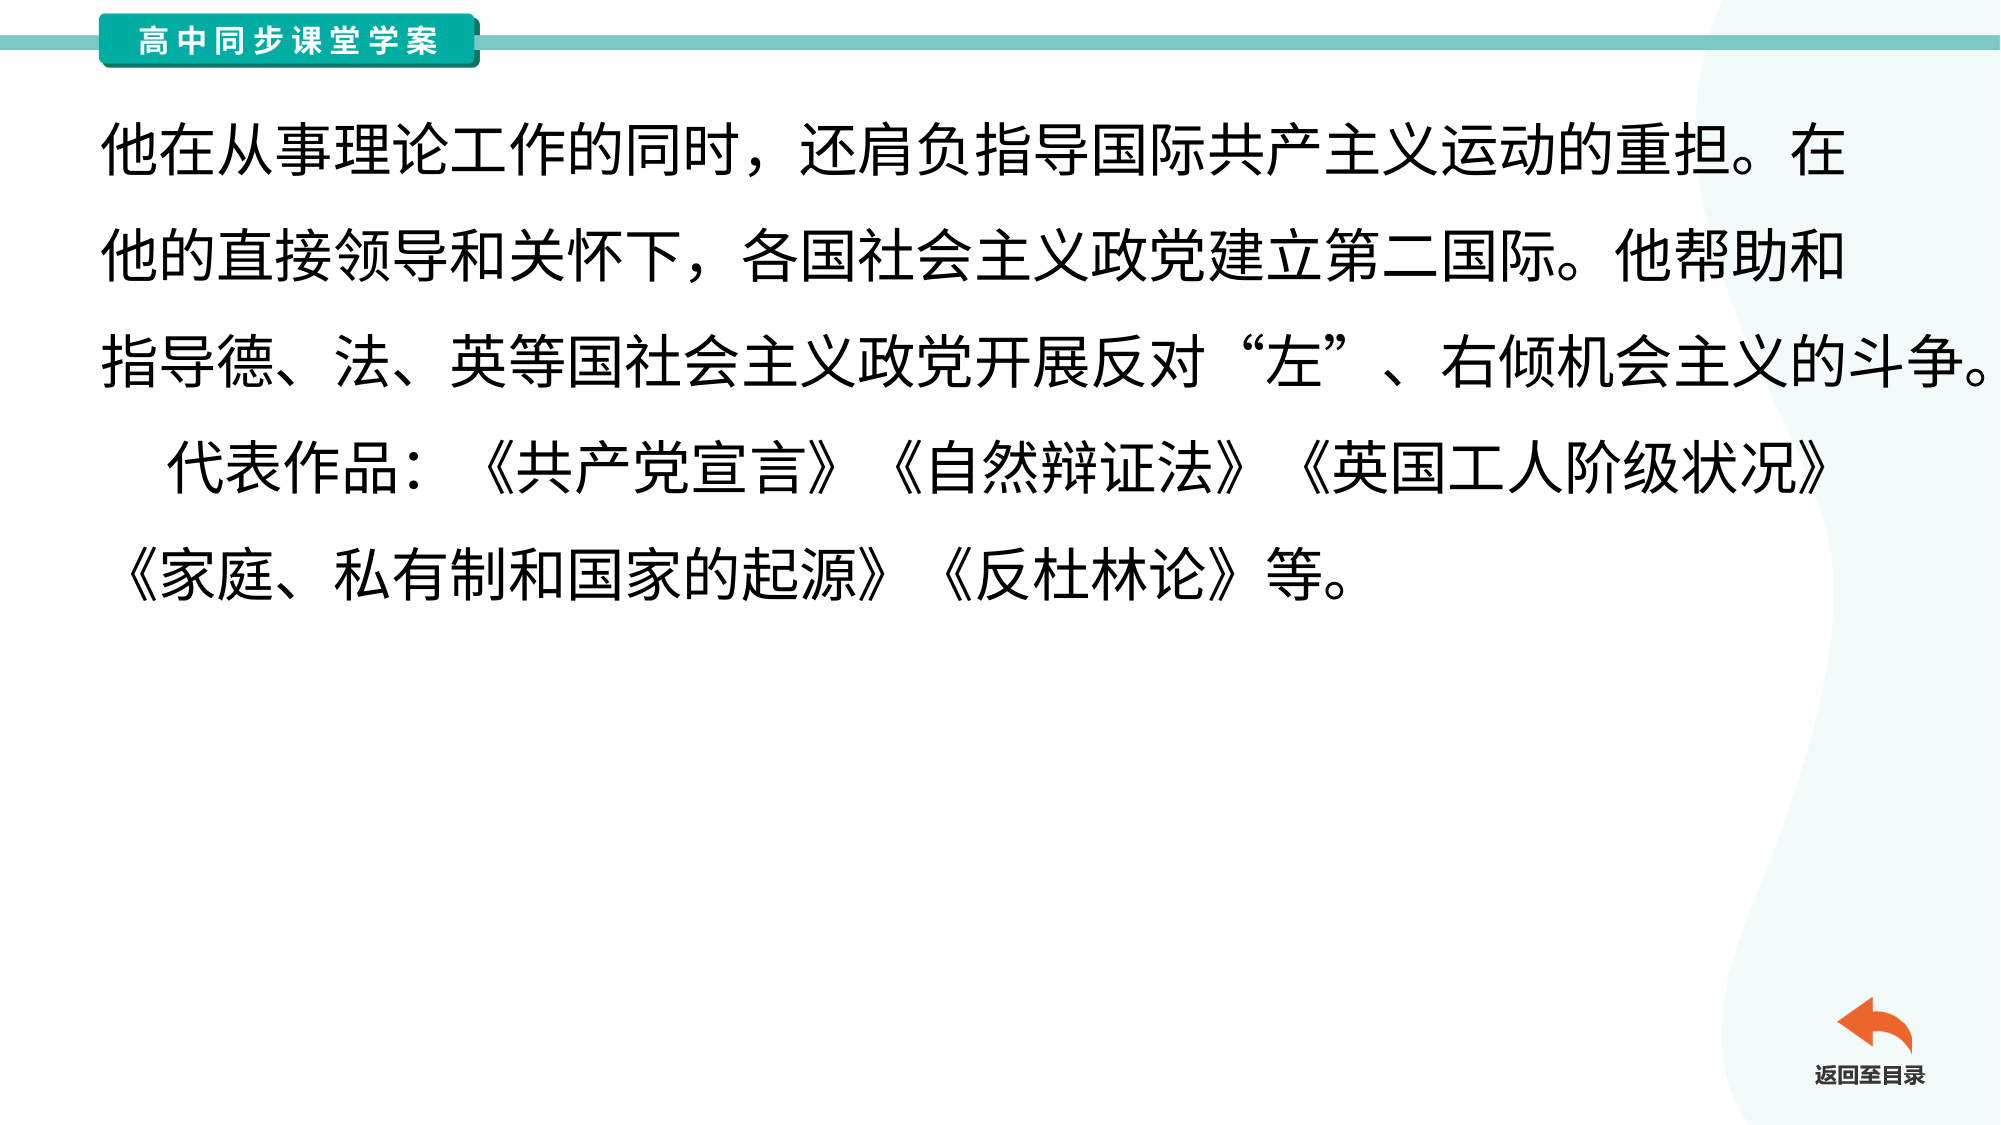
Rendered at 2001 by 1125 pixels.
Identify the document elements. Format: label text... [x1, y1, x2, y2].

picture [0, 0, 2000, 1125]
text_box 他在从事理论工作的同时，还肩负指导国际共产主义运动的重担。在 他的直接领导和关怀下，各国社会主义政党建立第二国际。他帮助和 指导德、法、英等国社会主义政党开展反对“左”、右倾机会主义的斗争。 代表作品：《共产党宣言》《自然辩证法》《英国工人阶级状况》 《家庭、私有制和国家的起源》《反杜林论》等。 [100, 76, 1900, 608]
